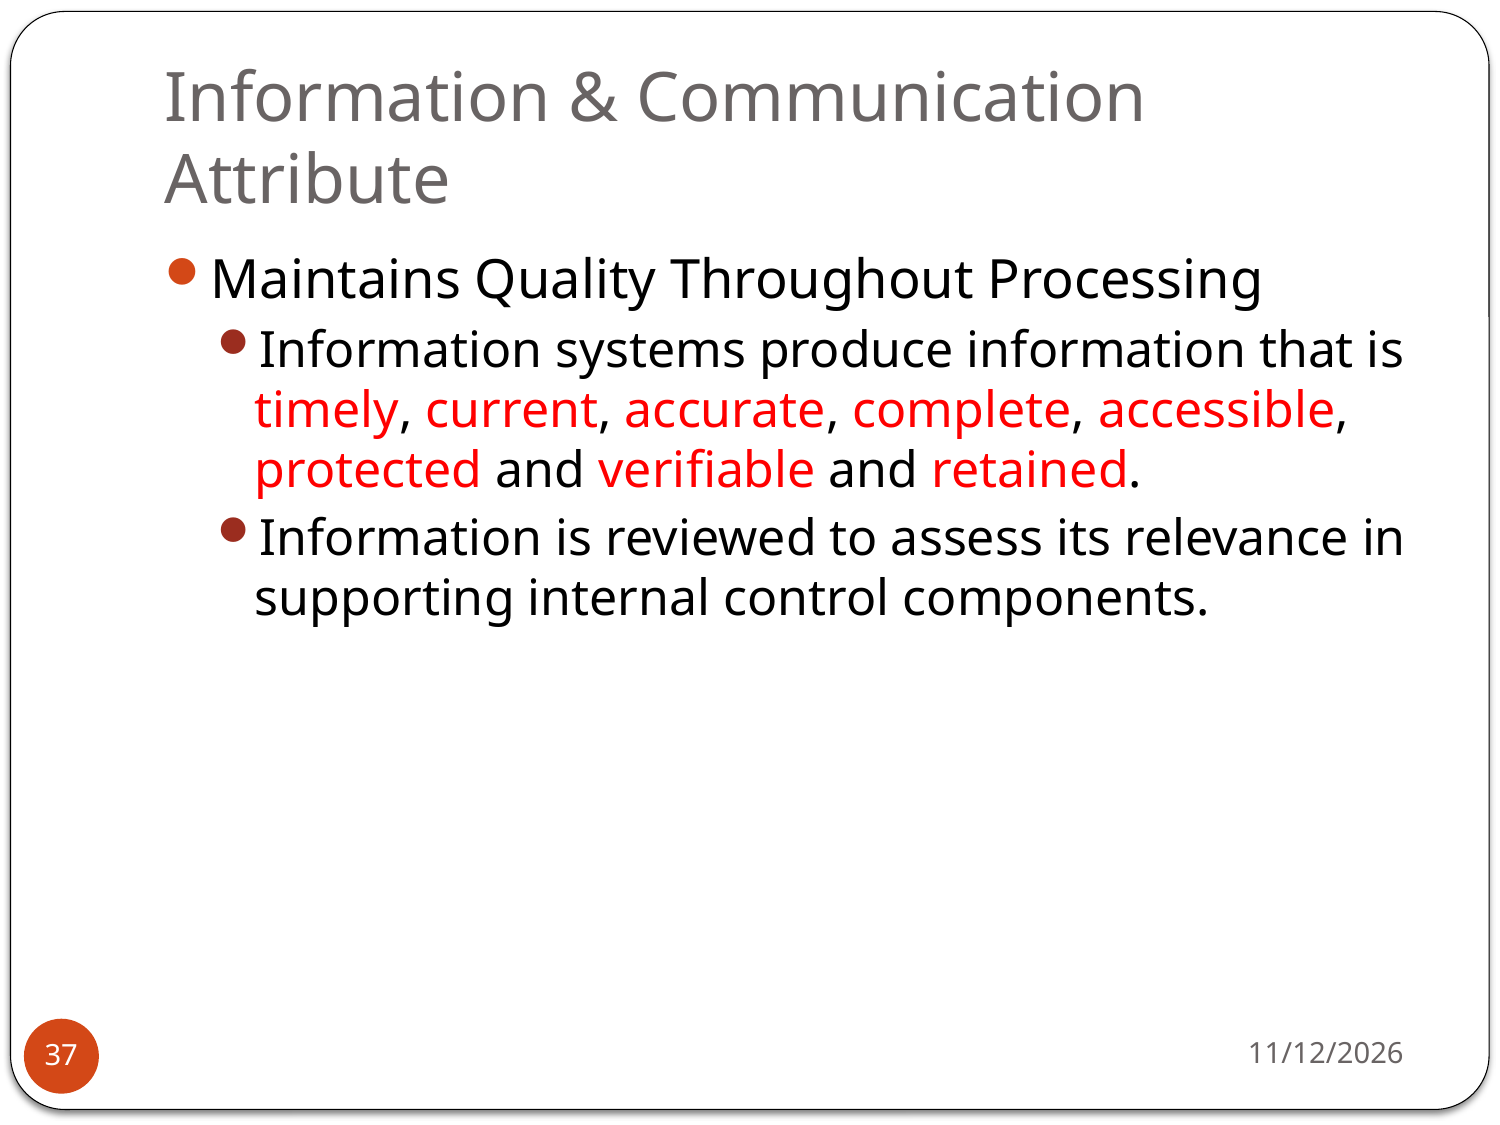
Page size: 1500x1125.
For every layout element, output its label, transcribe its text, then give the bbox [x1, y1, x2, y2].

list Maintains Quality Throughout Processing Information systems produce information that is timely, current, accurate, complete, accessible, protected and verifiable and retained. Information is reviewed to assess its relevance in supporting internal control components. [150, 237, 1425, 988]
title Information & Communication Attribute [150, 45, 1425, 233]
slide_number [1012, 1015, 1419, 1094]
slide_number 37 [23, 1018, 99, 1094]
